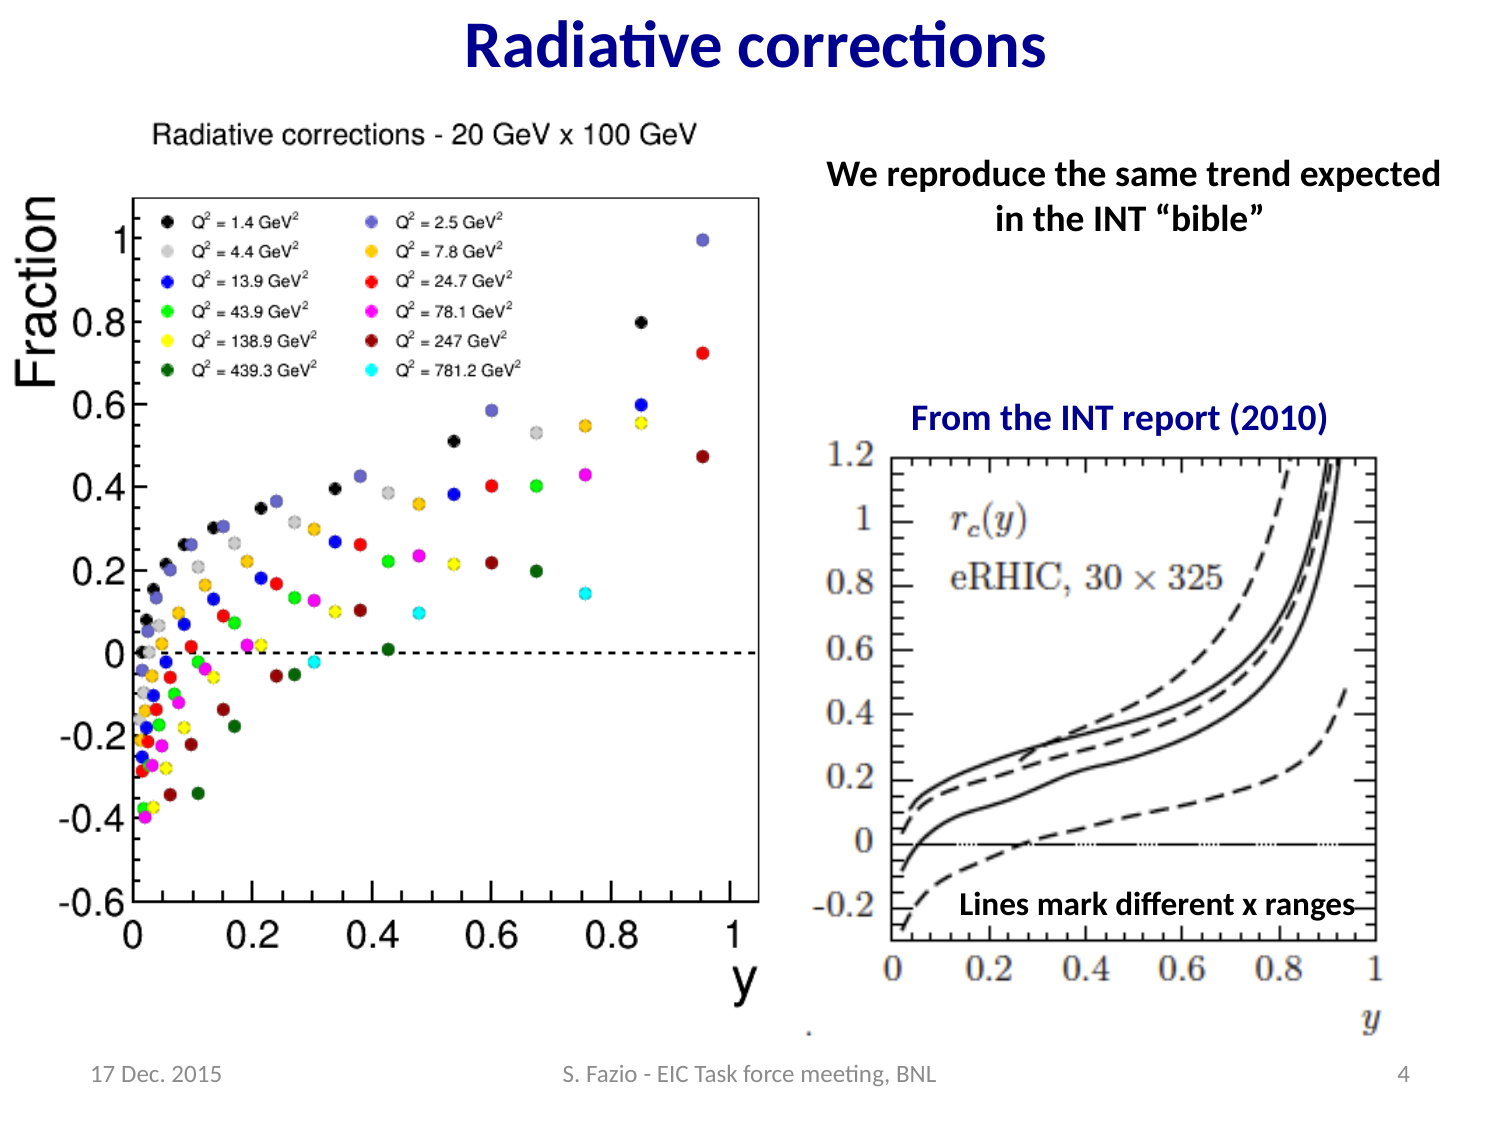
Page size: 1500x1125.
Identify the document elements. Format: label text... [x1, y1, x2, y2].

slide_number 4 [1074, 1042, 1425, 1103]
picture [9, 103, 842, 1043]
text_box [805, 385, 1401, 1043]
text_box We reproduce the same trend expected in the INT “bible” [846, 142, 1463, 247]
text_box Radiative corrections [450, 0, 1063, 89]
footer S. Fazio - EIC Task force meeting, BNL [512, 1051, 988, 1103]
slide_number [75, 1051, 425, 1103]
